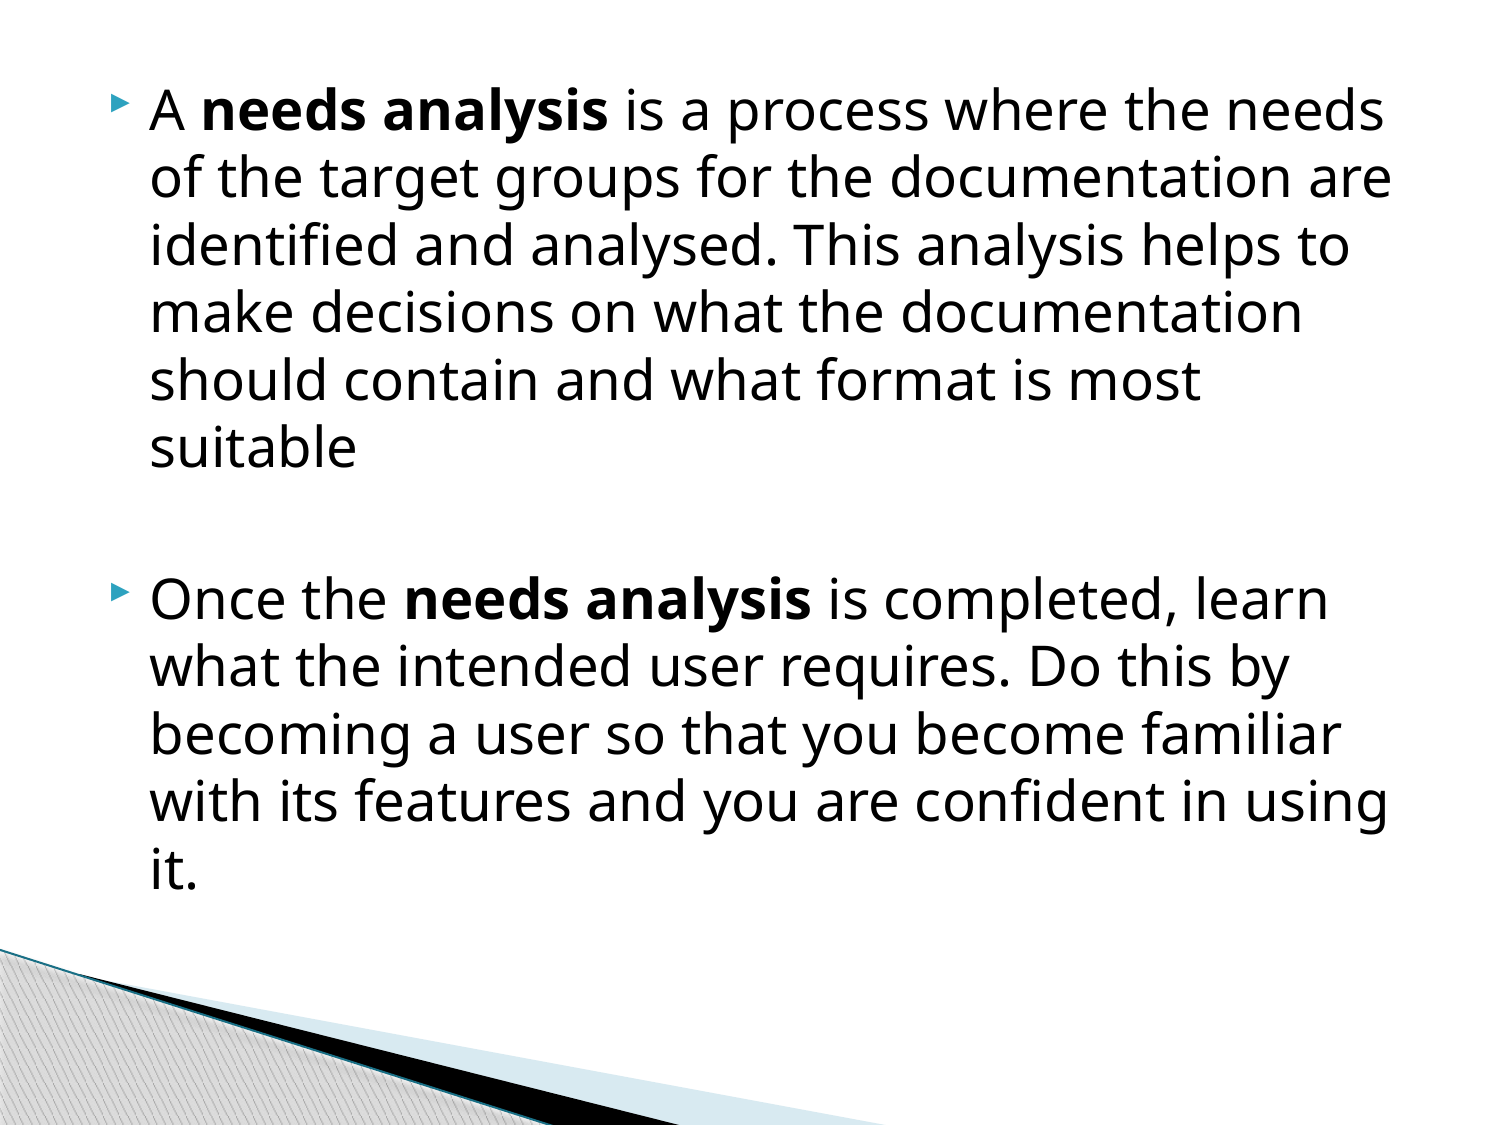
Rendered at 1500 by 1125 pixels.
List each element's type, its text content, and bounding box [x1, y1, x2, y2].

list A needs analysis is a process where the needs of the target groups for the documentation are identified and analysed. This analysis helps to make decisions on what the documentation should contain and what format is most suitable Once the needs analysis is completed, learn what the intended user requires. Do this by becoming a user so that you become familiar with its features and you are confident in using it. [74, 66, 1426, 986]
